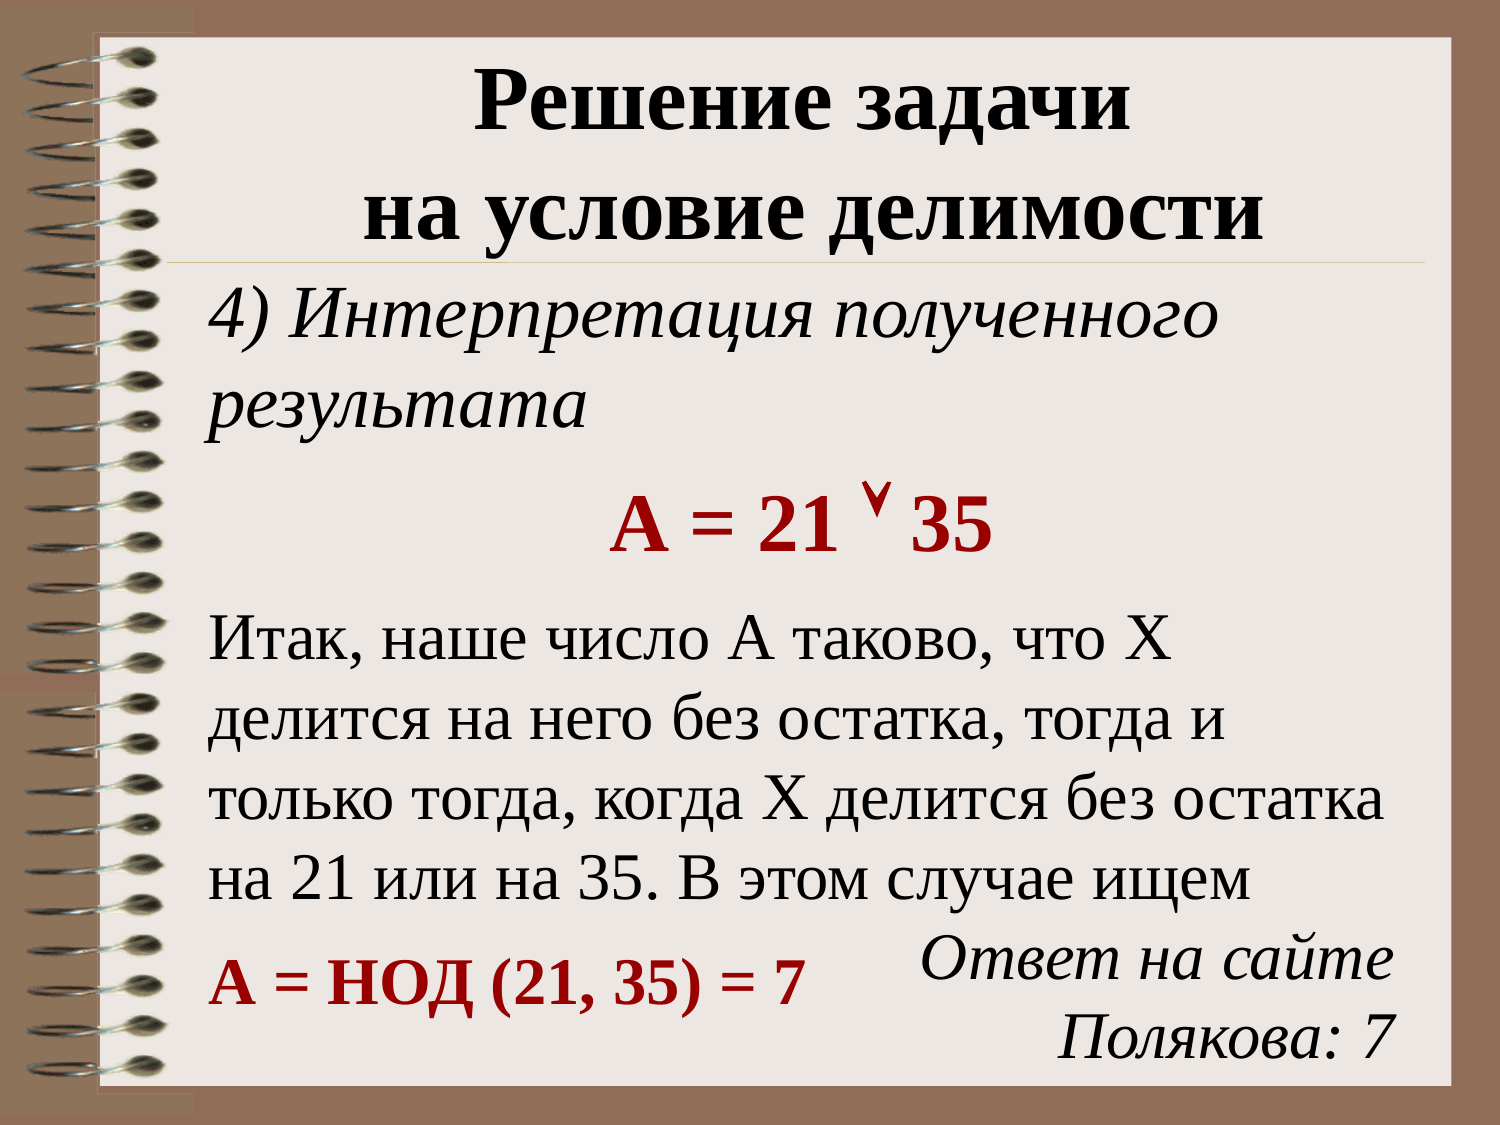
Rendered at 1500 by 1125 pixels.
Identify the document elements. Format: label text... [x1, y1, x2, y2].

picture [0, 692, 194, 1115]
text_box 4) Интерпретация полученного результата А = 21  35 Итак, наше число А таково, что Х делится на него без остатка, тогда и только тогда, когда Х делится без остатка на 21 или на 35. В этом случае ищем А = НОД (21, 35) = 7 [193, 266, 1411, 1025]
text_box Ответ на сайте Полякова: 7 [879, 905, 1411, 1080]
text_box Решение задачи на условие делимости [171, 30, 1459, 266]
picture [0, 8, 194, 674]
